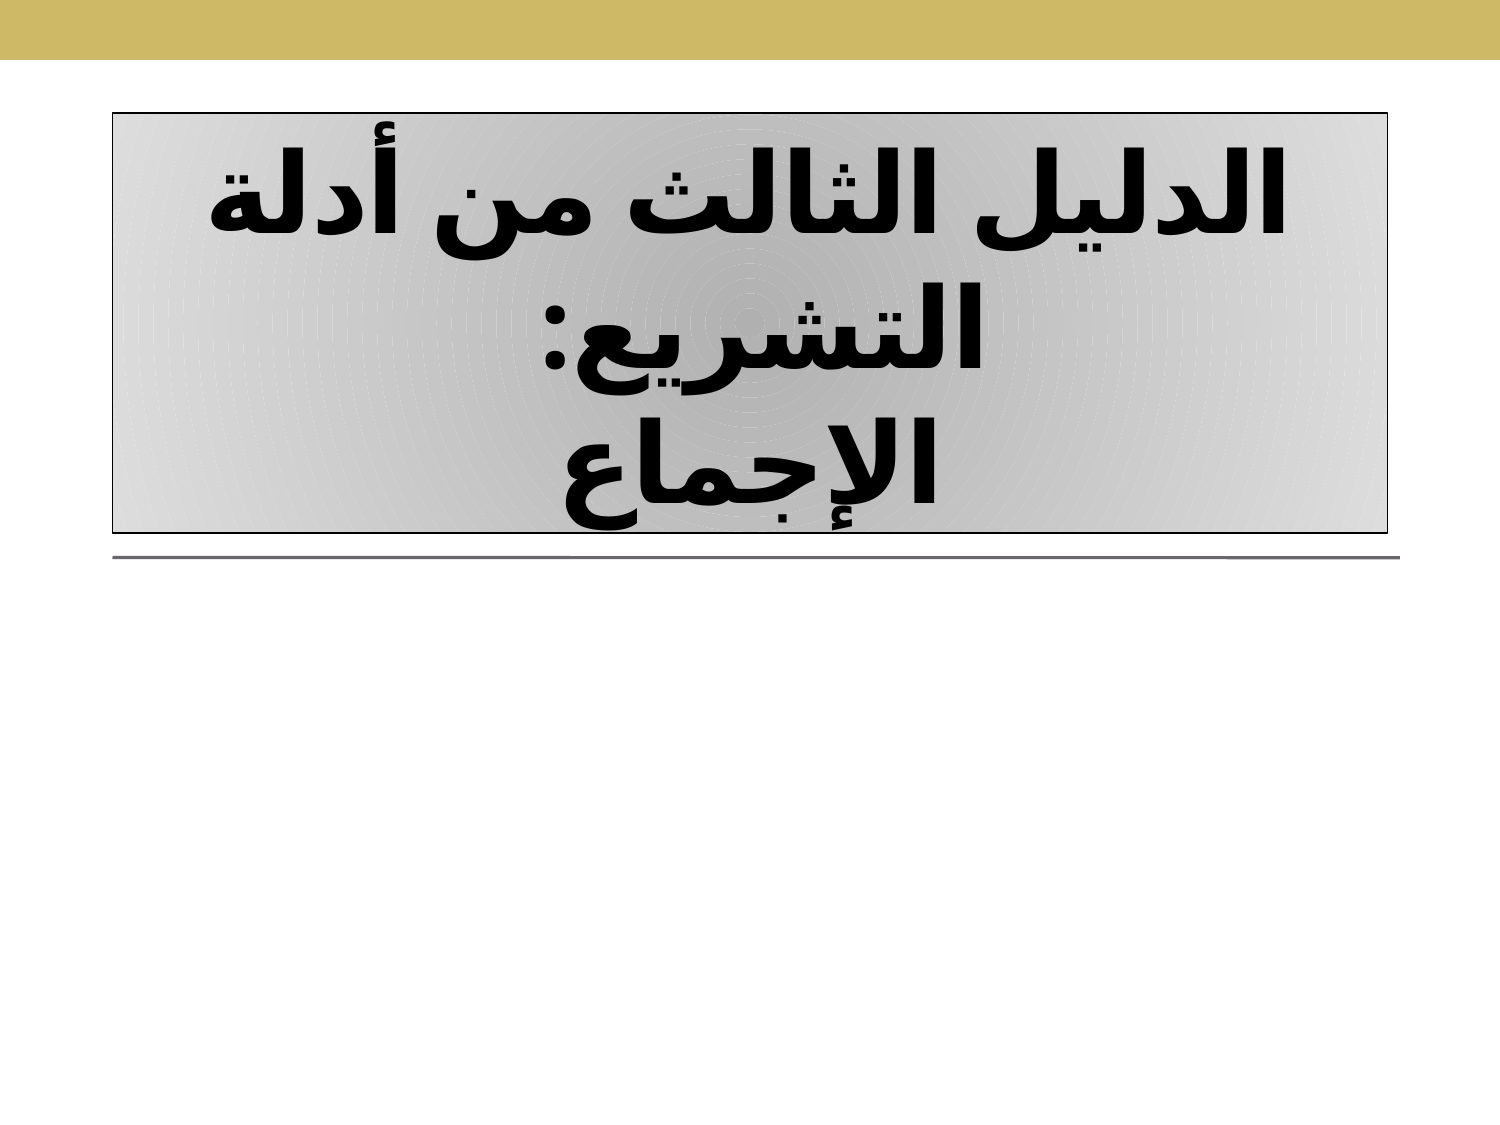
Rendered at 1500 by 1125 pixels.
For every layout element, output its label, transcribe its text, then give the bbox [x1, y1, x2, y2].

title الدليل الثالث من أدلة التشريع: الإجماع [112, 112, 1388, 534]
